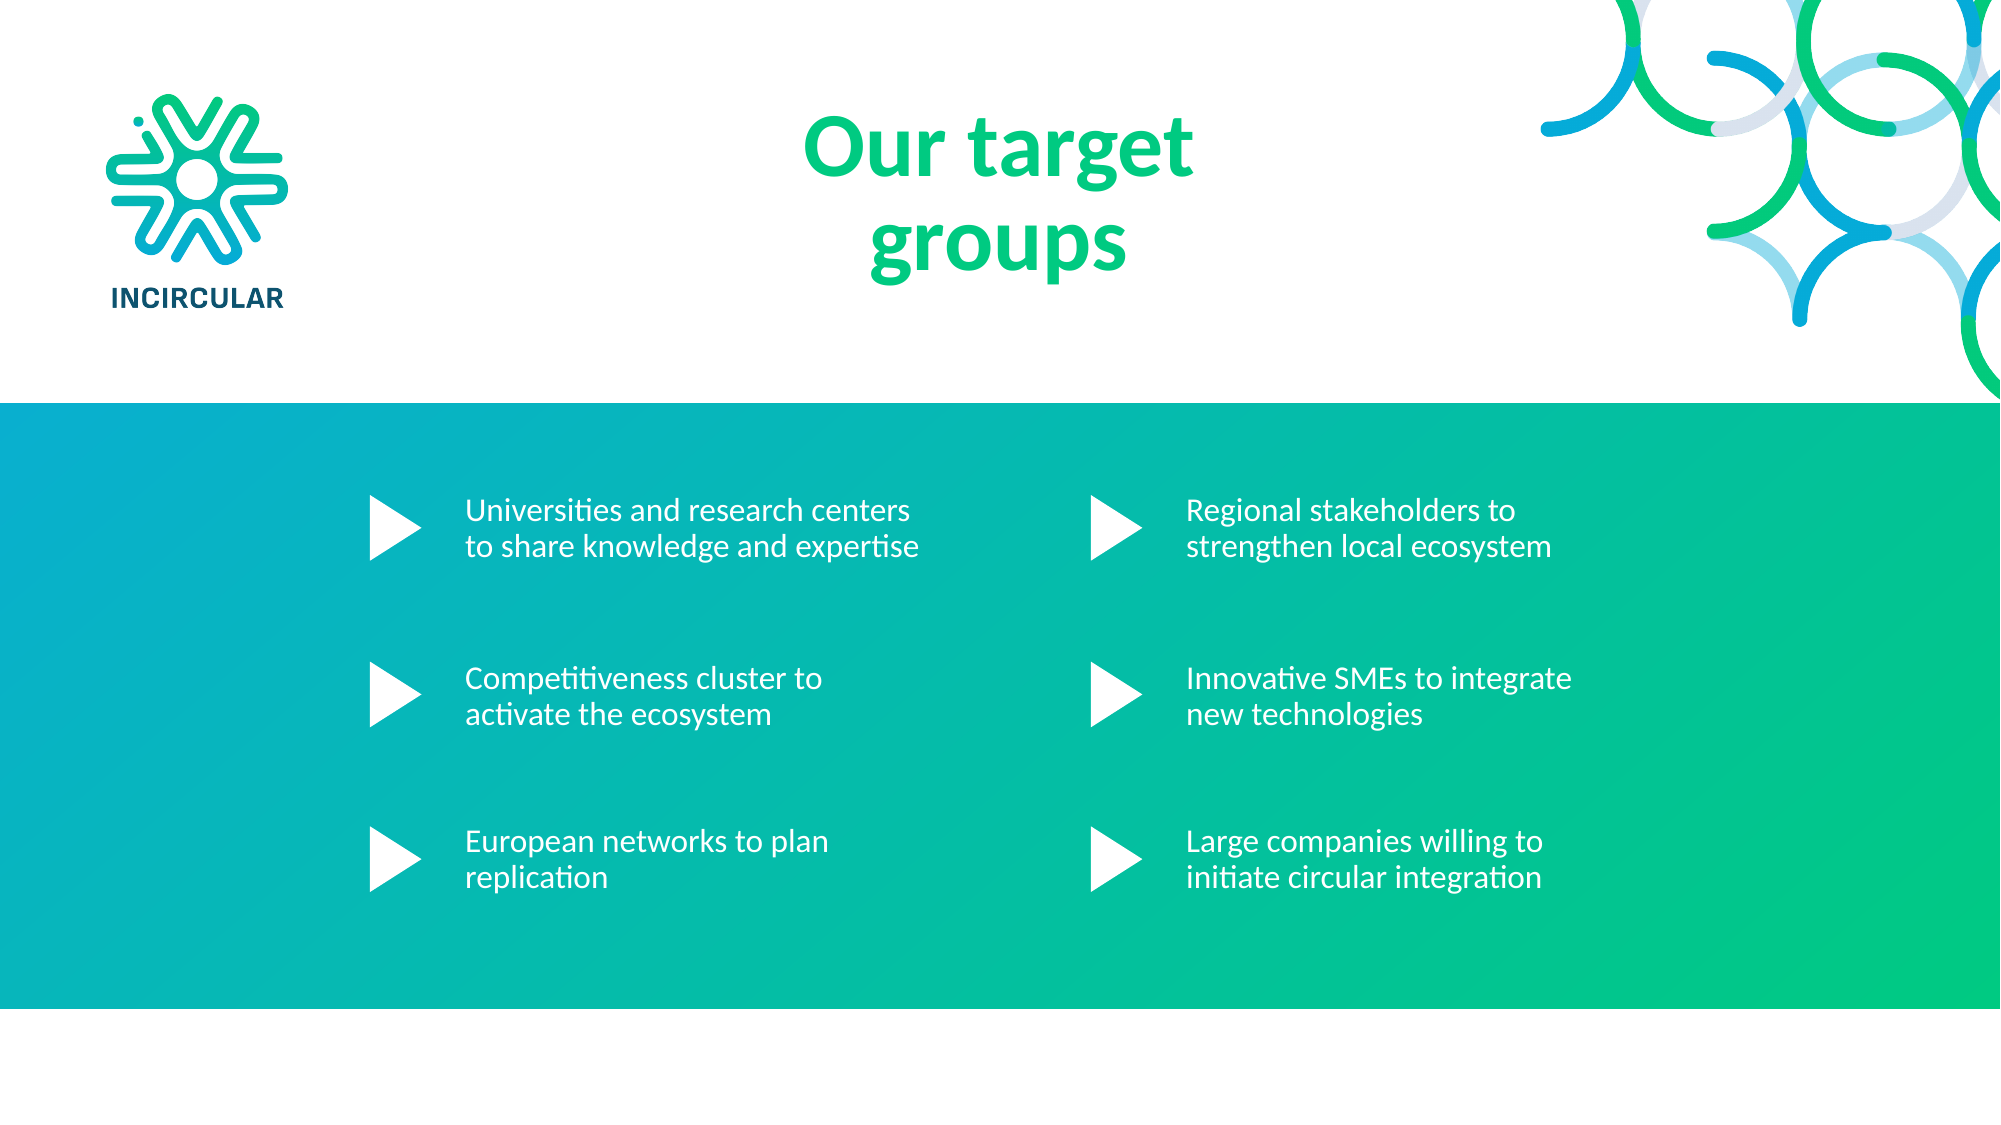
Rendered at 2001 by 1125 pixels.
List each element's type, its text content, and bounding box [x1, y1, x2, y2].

picture [1518, 0, 2000, 432]
text_box Regional stakeholders to strengthen local ecosystem [1171, 485, 1653, 594]
text_box Our target groups [412, 114, 1586, 303]
text_box European networks to plan replication [450, 816, 867, 925]
text_box Universities and research centers to share knowledge and expertise [450, 485, 951, 594]
text_box Competitiveness cluster to activate the ecosystem [450, 653, 867, 762]
text_box Innovative SMEs to integrate new technologies [1171, 653, 1588, 762]
text_box Large companies willing to initiate circular integration [1171, 816, 1588, 925]
